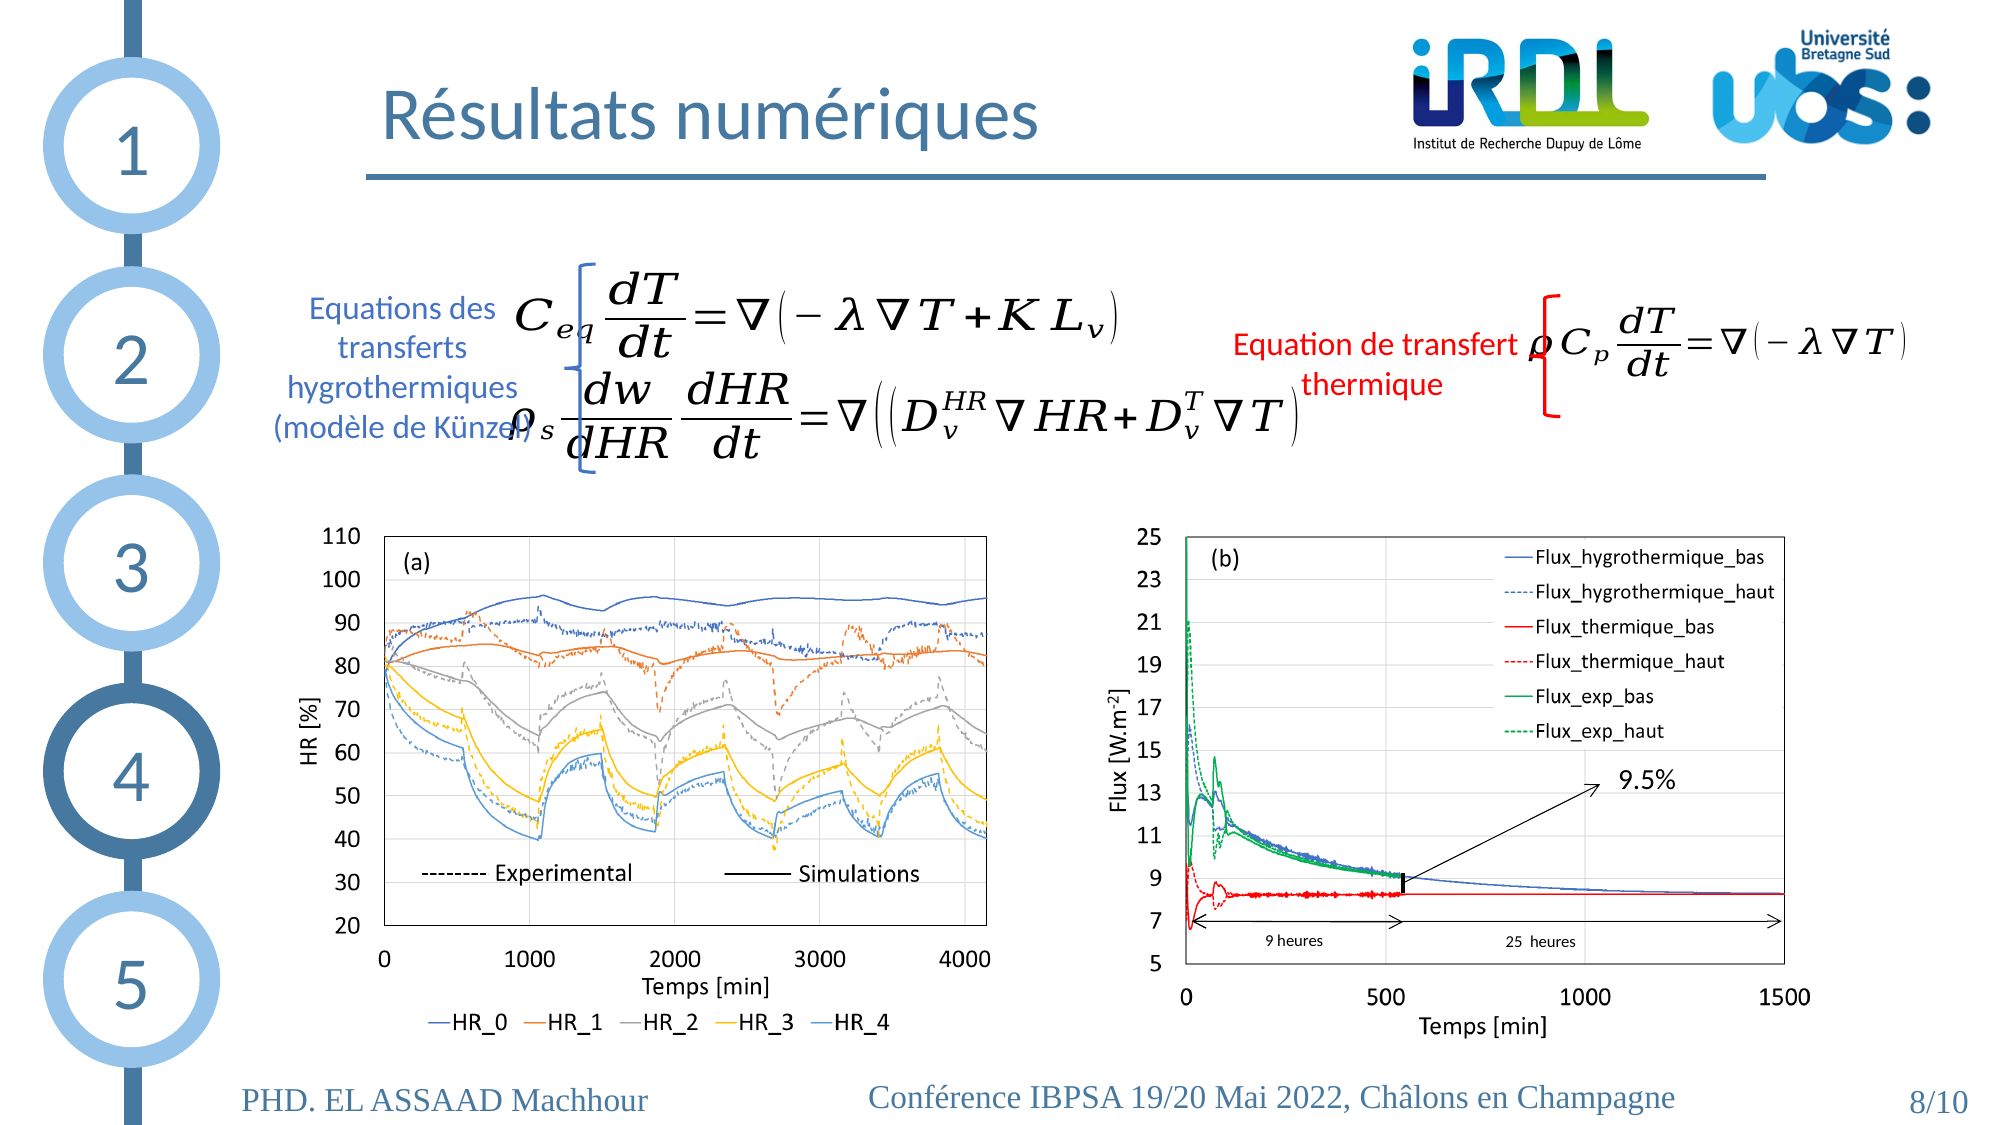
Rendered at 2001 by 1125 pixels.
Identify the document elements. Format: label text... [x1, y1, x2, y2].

text_box Résultats numériques [366, 56, 1568, 162]
text_box « [43, 682, 221, 860]
text_box 4 [63, 703, 200, 840]
text_box [124, 234, 143, 266]
picture [290, 515, 1025, 1048]
text_box Conférence IBPSA 19/20 Mai 2022, Châlons en Champagne [851, 1067, 1694, 1123]
text_box Equations des transferts hygrothermiques (modèle de Künzel) [251, 278, 554, 453]
text_box [124, 443, 143, 475]
text_box 2 [63, 286, 200, 423]
picture [1402, 26, 1660, 155]
text_box 1 [63, 77, 200, 214]
text_box « [43, 266, 221, 444]
text_box « [43, 474, 221, 652]
text_box 3 [63, 495, 200, 631]
text_box [124, 0, 143, 57]
text_box Equation de transfert thermique [1214, 314, 1538, 410]
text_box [1402, 784, 1600, 883]
text_box PHD. EL ASSAAD Machhour [223, 1070, 667, 1125]
text_box « [43, 56, 221, 235]
picture [1693, 14, 1951, 166]
text_box 5 [63, 911, 200, 1048]
text_box [124, 1068, 143, 1125]
text_box [124, 651, 143, 683]
text_box 8/10 [1878, 1072, 2000, 1125]
text_box [564, 264, 596, 473]
text_box [1538, 295, 1561, 417]
picture [1087, 515, 1823, 1048]
text_box [124, 860, 143, 891]
text_box « [43, 890, 221, 1068]
